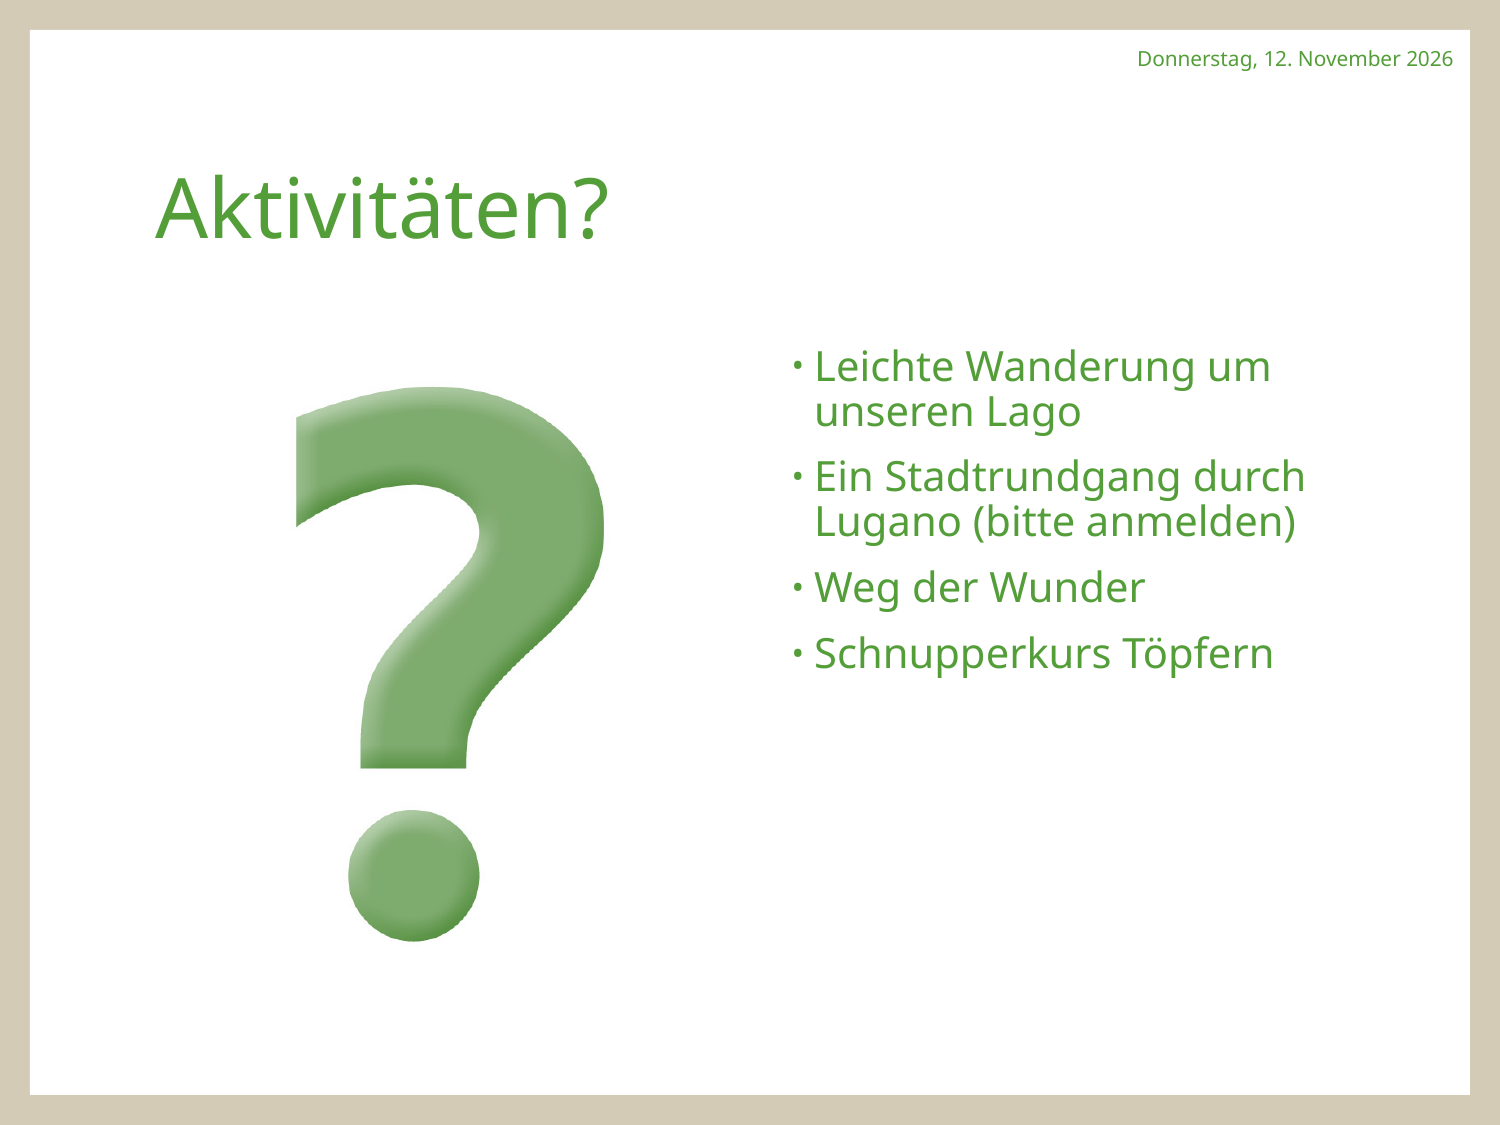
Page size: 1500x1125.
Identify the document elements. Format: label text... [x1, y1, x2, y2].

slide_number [995, 29, 1469, 90]
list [140, 374, 726, 961]
list Leichte Wanderung um unseren Lago Ein Stadtrundgang durch Lugano (bitte anmelden) Weg der Wunder Schnupperkurs Töpfern [771, 337, 1357, 998]
title Aktivitäten? [140, 99, 1356, 323]
